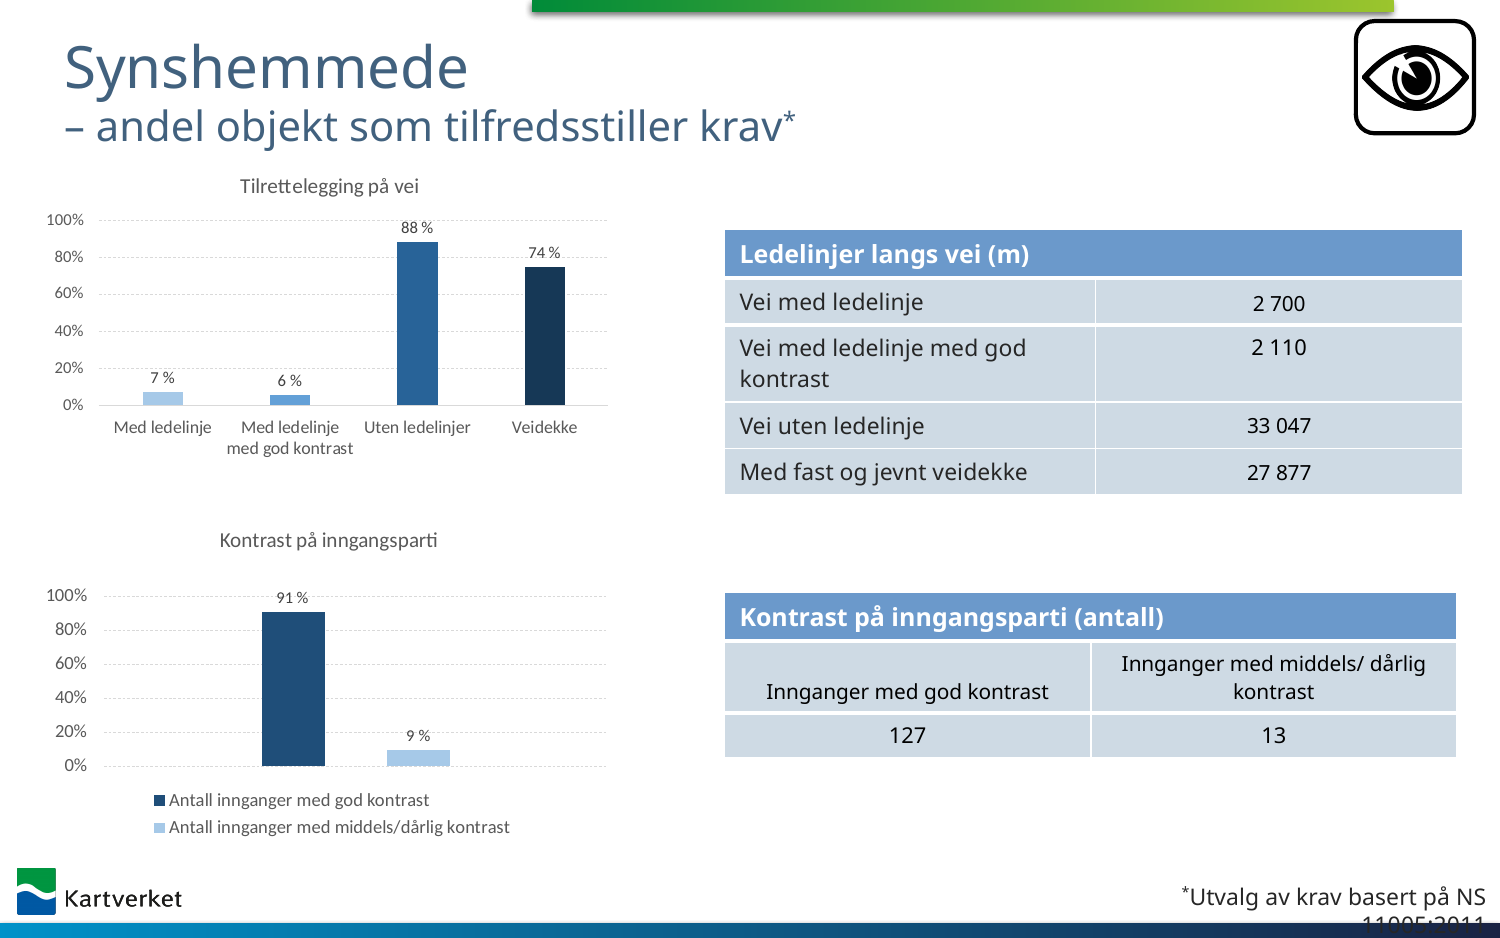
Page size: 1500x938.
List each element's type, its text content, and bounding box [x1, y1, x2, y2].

table_cell 13 [1092, 715, 1456, 757]
picture [41, 166, 618, 492]
table_cell Innganger med middels/ dårlig kontrast [1092, 643, 1456, 711]
table_cell 2 700 [1096, 280, 1462, 323]
table_cell Med fast og jevnt veidekke [725, 449, 1095, 494]
table_cell Vei med ledelinje med god kontrast [725, 327, 1095, 401]
table_cell Vei med ledelinje [725, 280, 1095, 323]
table_cell Vei uten ledelinje [725, 403, 1095, 448]
table_cell 27 877 [1096, 449, 1462, 494]
text_box *Utvalg av krav basert på NS 11005:2011 [1068, 873, 1500, 938]
table_cell 127 [725, 715, 1090, 757]
table_header Kontrast på inngangsparti (antall) [725, 593, 1456, 639]
table_header Ledelinjer langs vei (m) [725, 230, 1462, 276]
table_cell 2 110 [1096, 327, 1462, 401]
table_cell Innganger med god kontrast [725, 643, 1090, 711]
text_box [1355, 20, 1475, 134]
table_cell 33 047 [1096, 403, 1462, 448]
text_box Synshemmede – andel objekt som tilfredsstiller krav* [49, 24, 1431, 158]
picture [41, 520, 617, 846]
